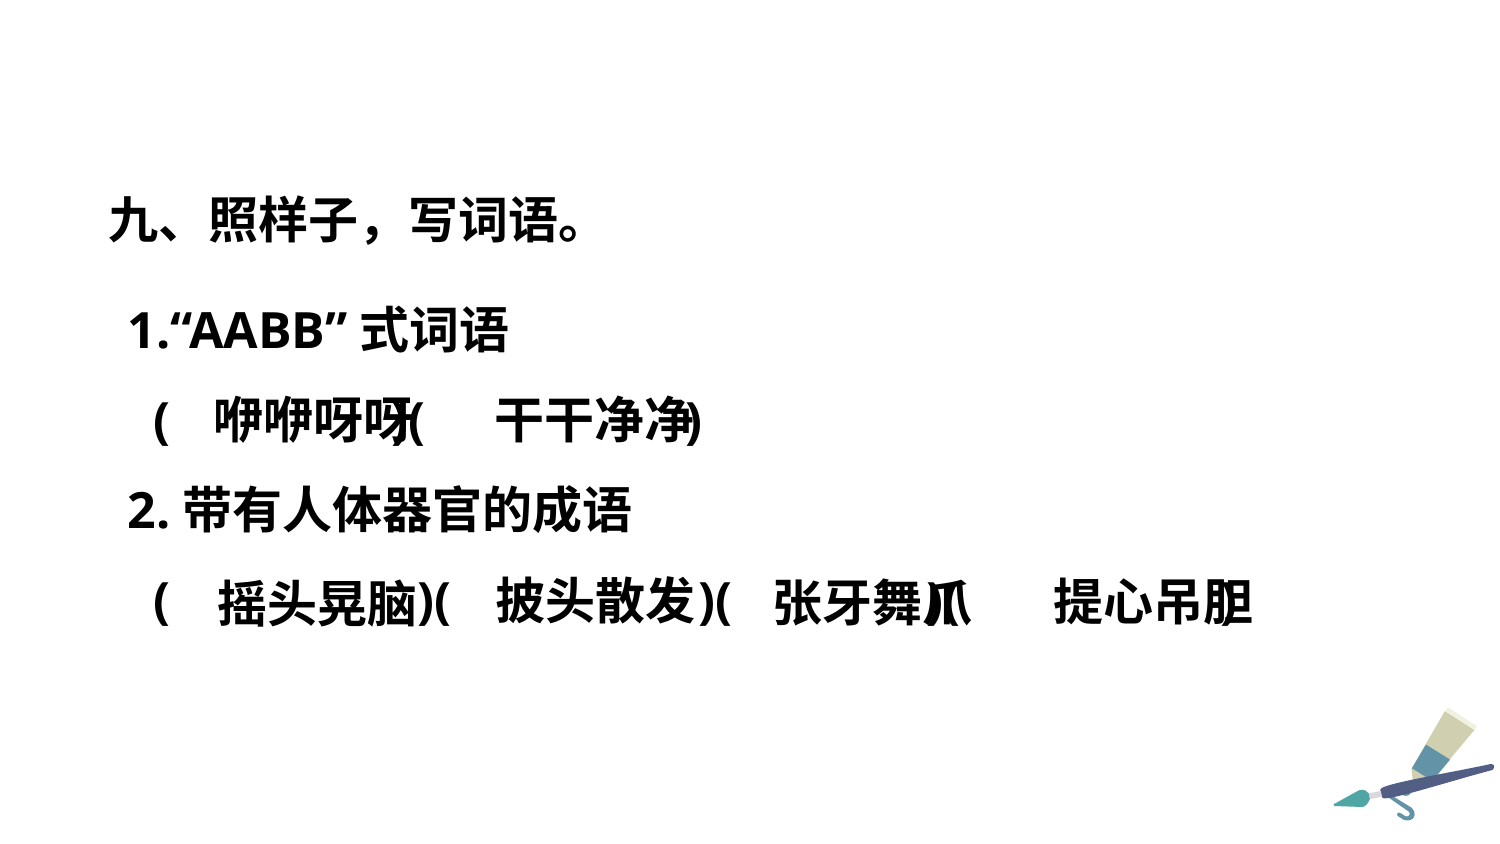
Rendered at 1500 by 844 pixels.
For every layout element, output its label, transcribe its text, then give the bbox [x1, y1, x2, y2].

text_box 1.“AABB”式词语 ( )( ) 2.带有人体器官的成语 ( )( )( )( ) [113, 261, 1500, 637]
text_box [1358, 708, 1481, 844]
text_box 提心吊胆 [1038, 533, 1269, 638]
text_box 咿咿呀呀 [198, 350, 429, 456]
text_box 摇头晃脑 [202, 534, 433, 640]
text_box 张牙舞爪 [758, 534, 988, 639]
text_box 披头散发 [481, 532, 711, 637]
text_box 九、照样子，写词语。 [93, 151, 782, 257]
text_box 干干净净 [479, 350, 710, 456]
